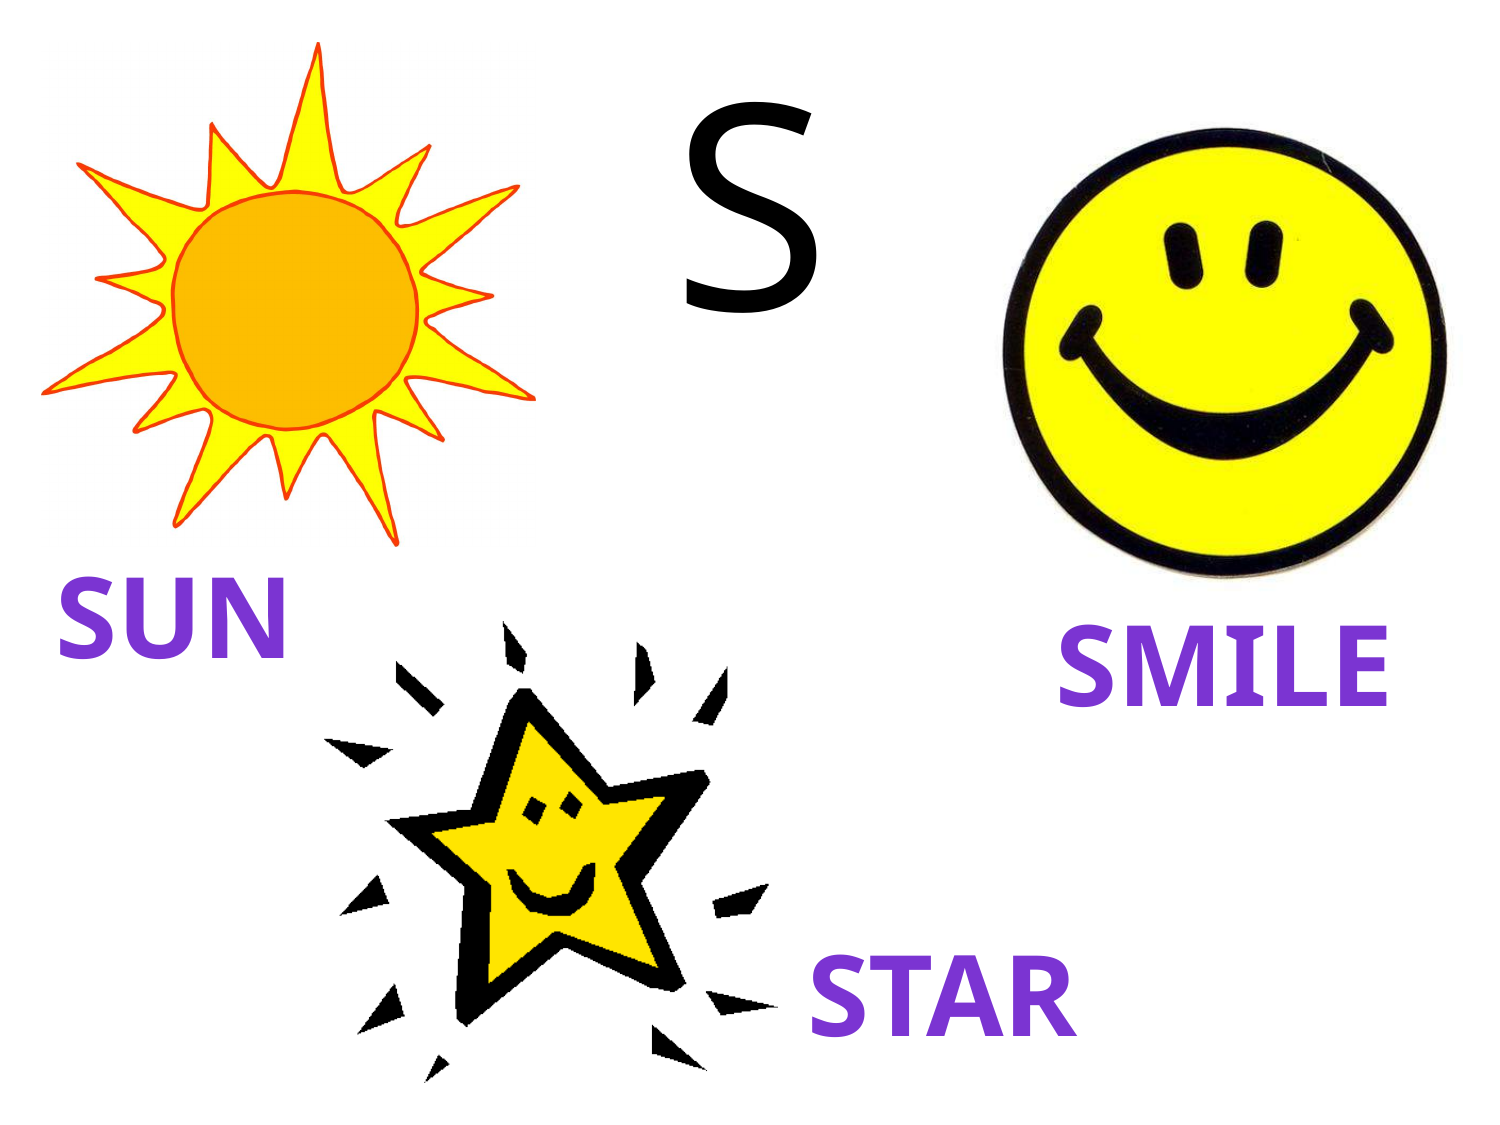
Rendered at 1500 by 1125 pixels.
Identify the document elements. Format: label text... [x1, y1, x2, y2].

text_box star [791, 916, 1094, 1067]
picture [324, 621, 778, 1083]
text_box sun [40, 554, 310, 689]
title S [541, 101, 1427, 290]
picture [41, 42, 536, 547]
text_box smile [1040, 601, 1409, 737]
picture [985, 113, 1466, 593]
